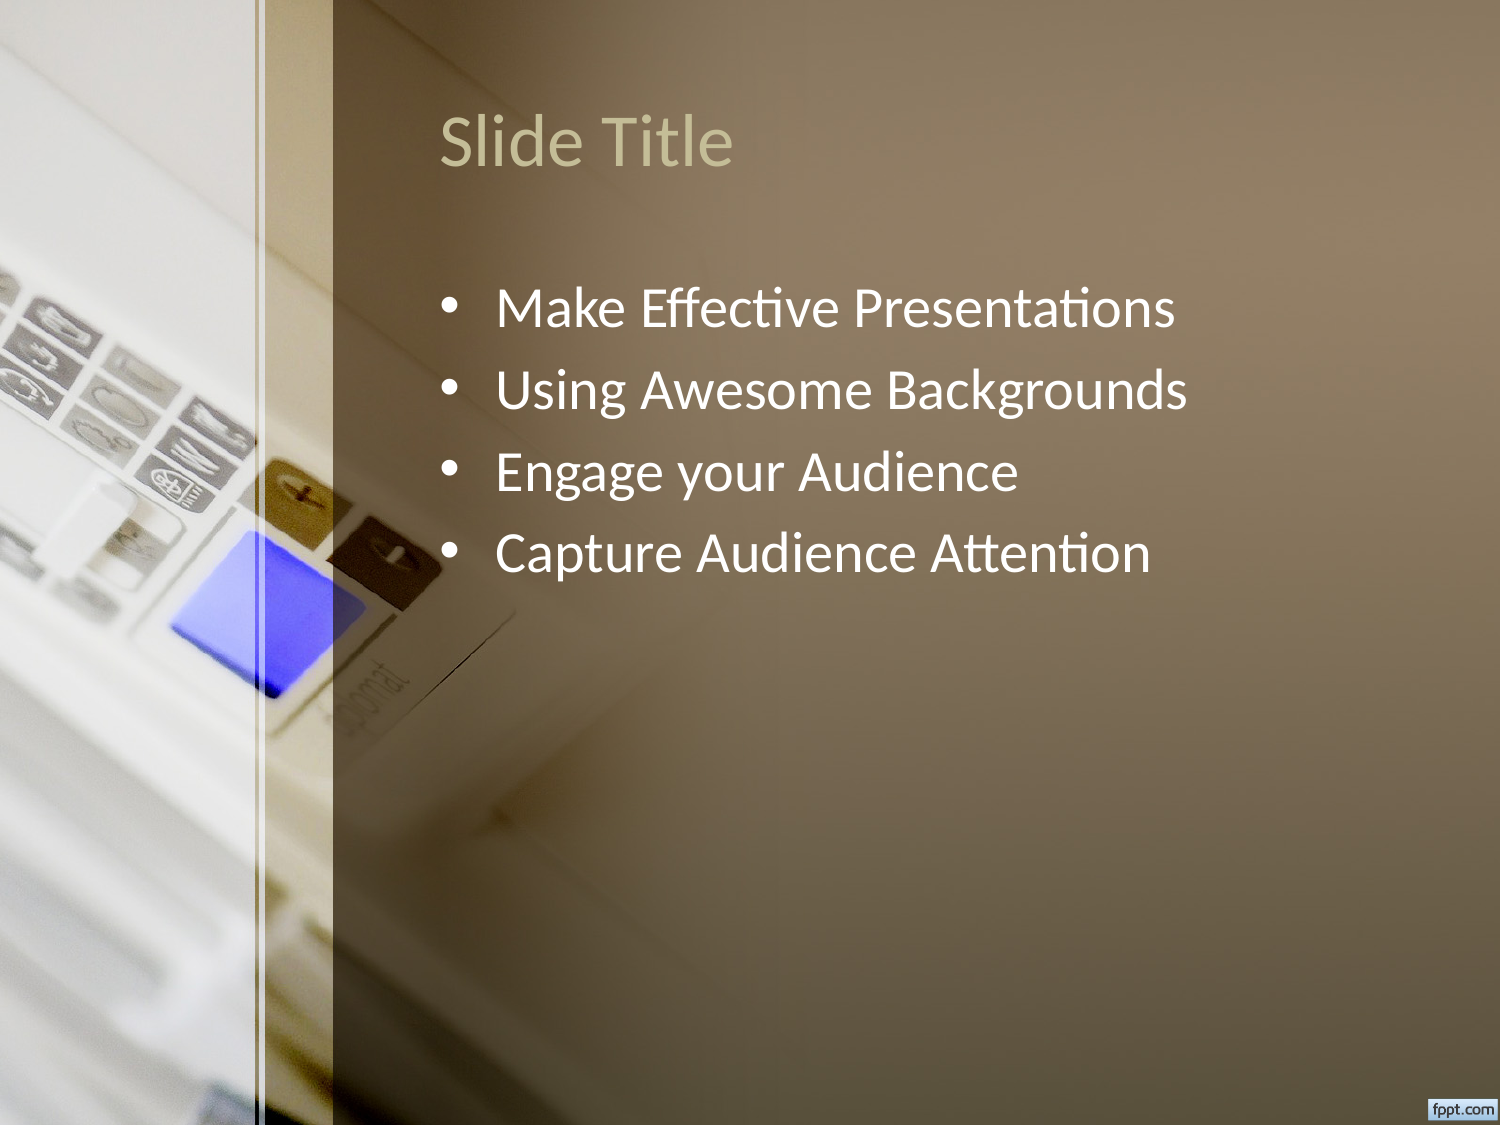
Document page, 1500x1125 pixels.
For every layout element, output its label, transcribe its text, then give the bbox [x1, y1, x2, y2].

list Make Effective Presentations Using Awesome Backgrounds Engage your Audience Capture Audience Attention [424, 261, 1427, 1080]
title Slide Title [424, 61, 1427, 212]
picture [0, 0, 1500, 1125]
